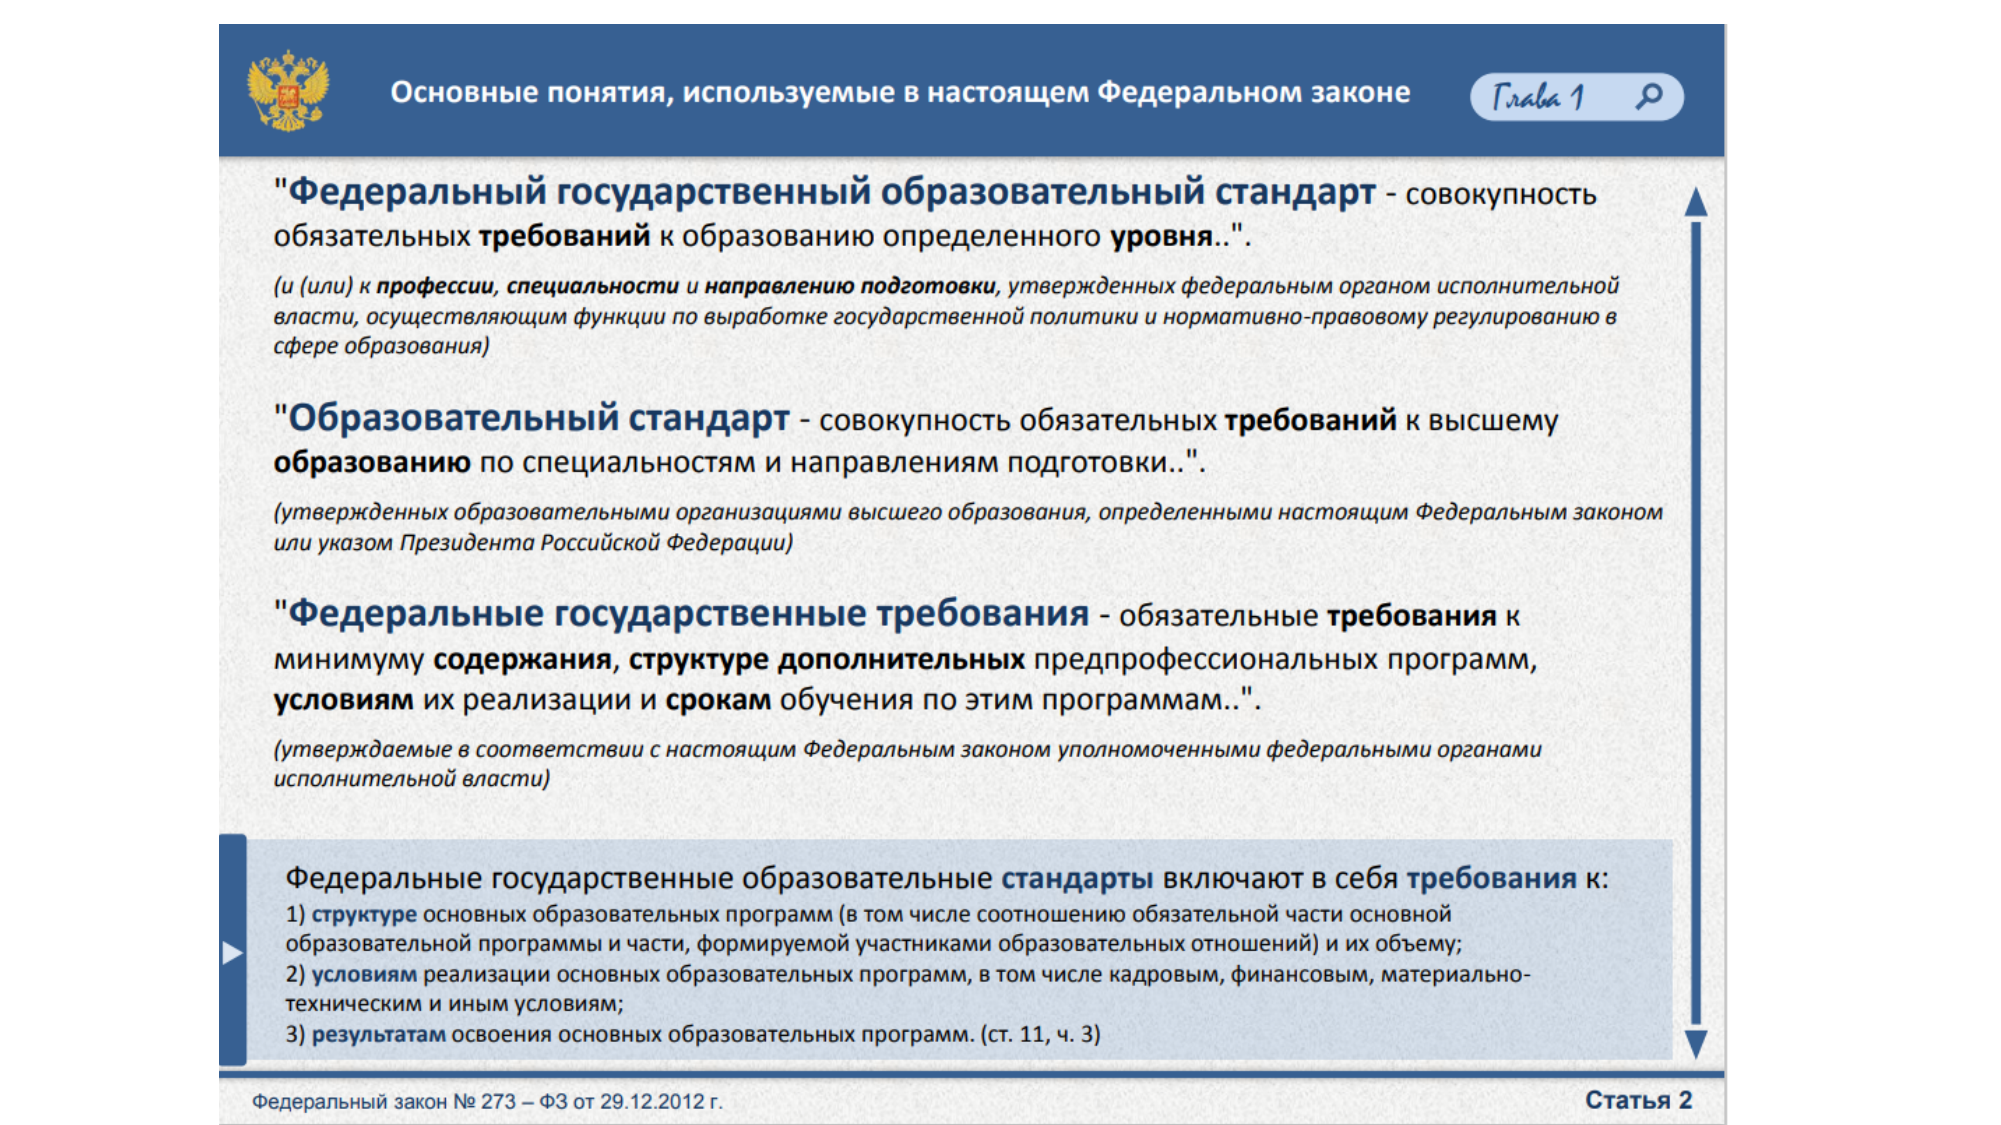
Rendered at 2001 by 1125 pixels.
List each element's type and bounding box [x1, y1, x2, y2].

picture [218, 24, 1728, 1125]
